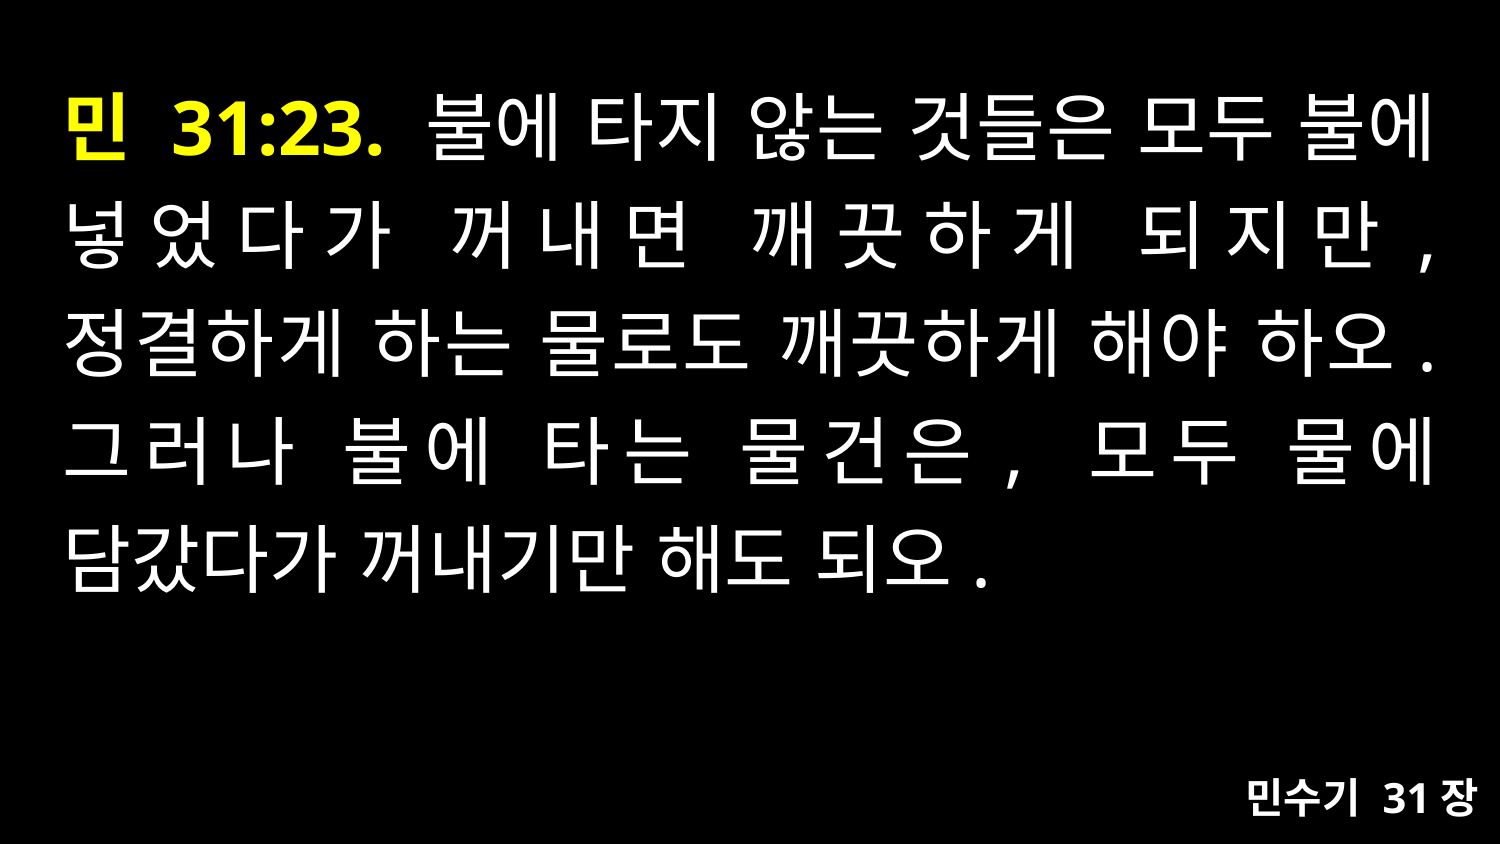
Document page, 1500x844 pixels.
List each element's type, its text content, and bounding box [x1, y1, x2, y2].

title 민 31:23. 불에 타지 않는 것들은 모두 불에 넣었다가 꺼내면 깨끗하게 되지만, 정결하게 하는 물로도 깨끗하게 해야 하오. 그러나 불에 타는 물건은, 모두 물에 담갔다가 꺼내기만 해도 되오. [0, 0, 1500, 844]
subtitle 민수기 31장 [916, 770, 1500, 844]
